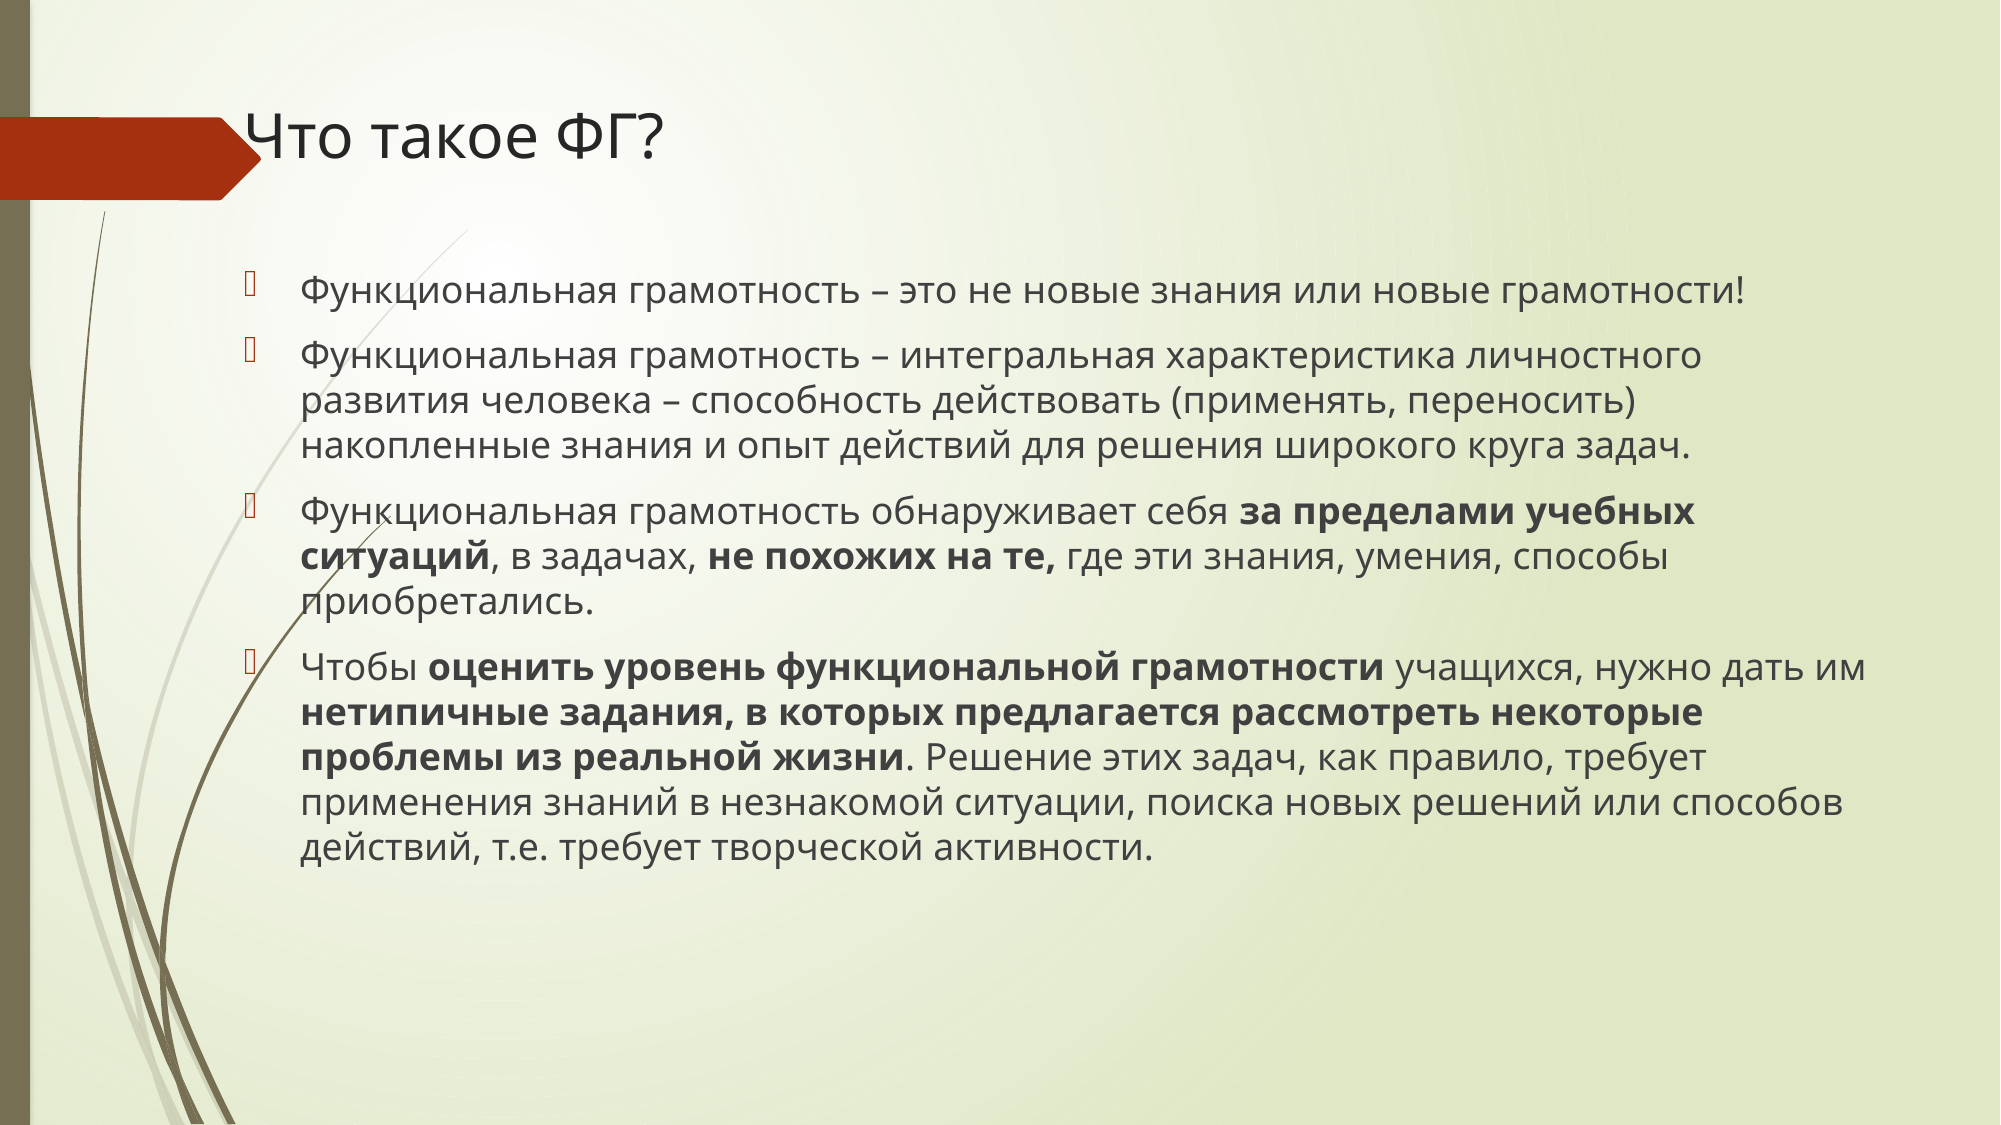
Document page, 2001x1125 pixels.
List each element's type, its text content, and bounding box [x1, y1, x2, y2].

title Что такое ФГ? [228, 89, 1691, 180]
list Функциональная грамотность – это не новые знания или новые грамотности! Функциональная грамотность – интегральная характеристика личностного развития человека – способность действовать (применять, переносить) накопленные знания и опыт действий для решения широкого круга задач. Функциональная грамотность обнаруживает себя за пределами учебных ситуаций, в задачах, не похожих на те, где эти знания, умения, способы приобретались. Чтобы оценить уровень функциональной грамотности учащихся, нужно дать им нетипичные задания, в которых предлагается рассмотреть некоторые проблемы из реальной жизни. Решение этих задач, как правило, требует применения знаний в незнакомой ситуации, поиска новых решений или способов действий, т.е. требует творческой активности. [228, 192, 1888, 1061]
